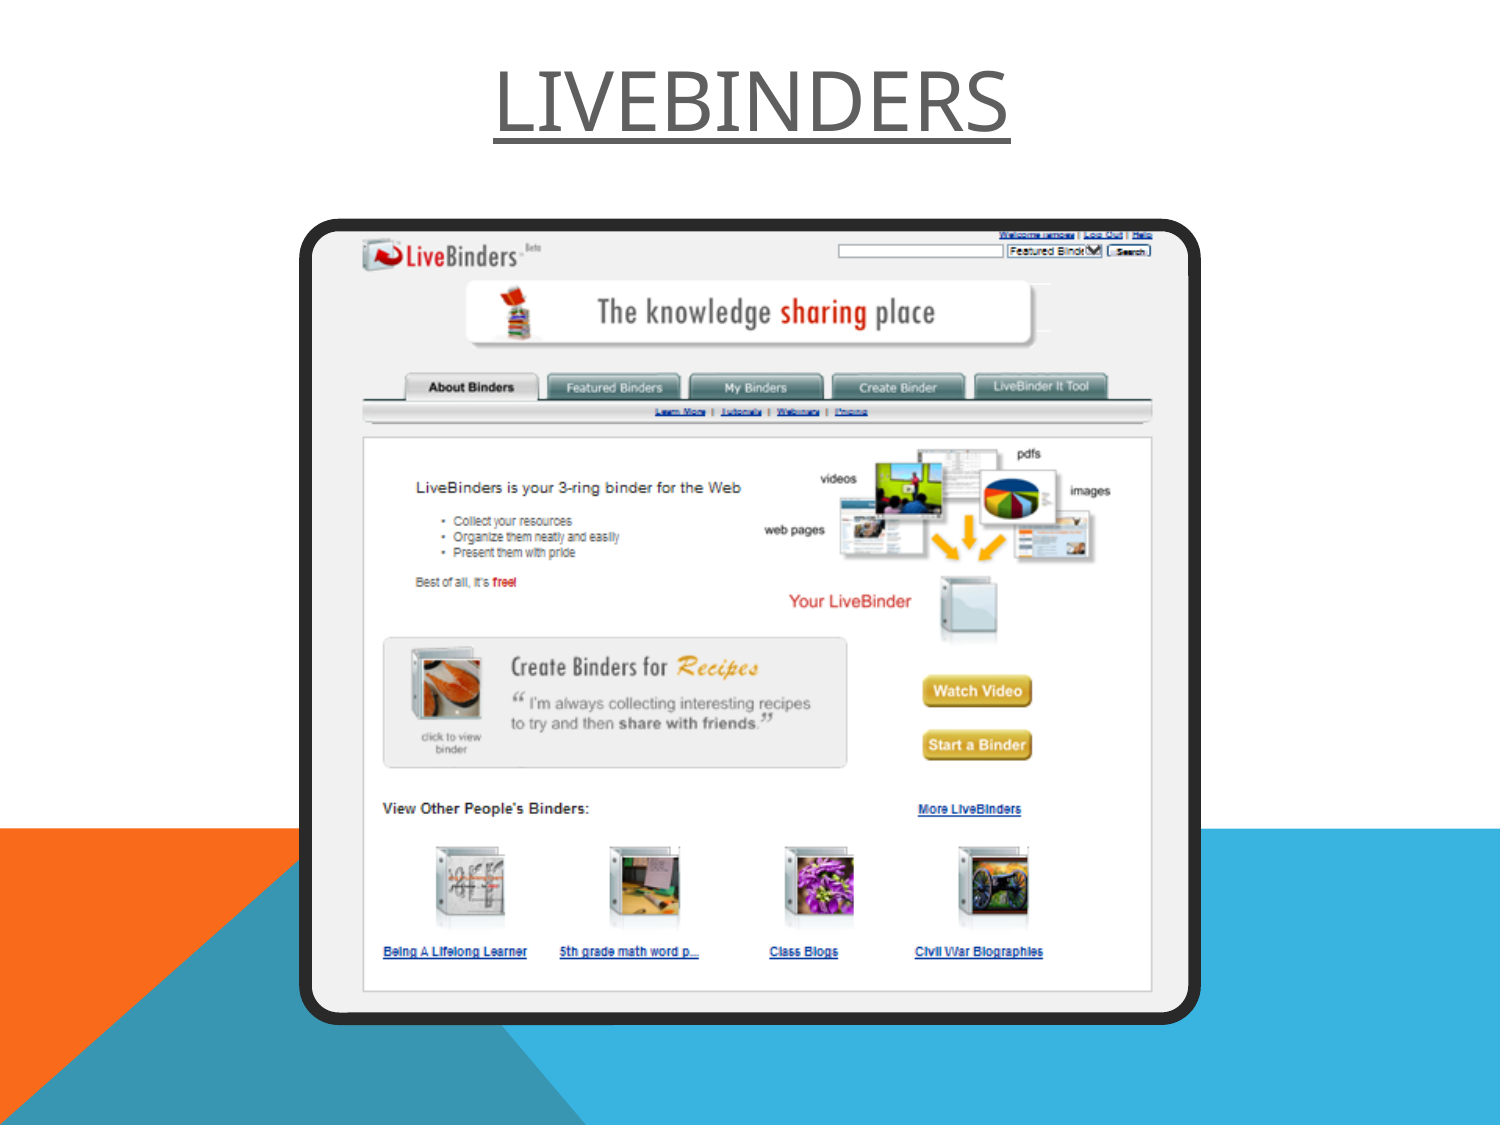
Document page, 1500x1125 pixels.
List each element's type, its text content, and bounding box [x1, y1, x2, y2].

title LiveBinders [135, 60, 1369, 150]
picture [305, 224, 1195, 1019]
